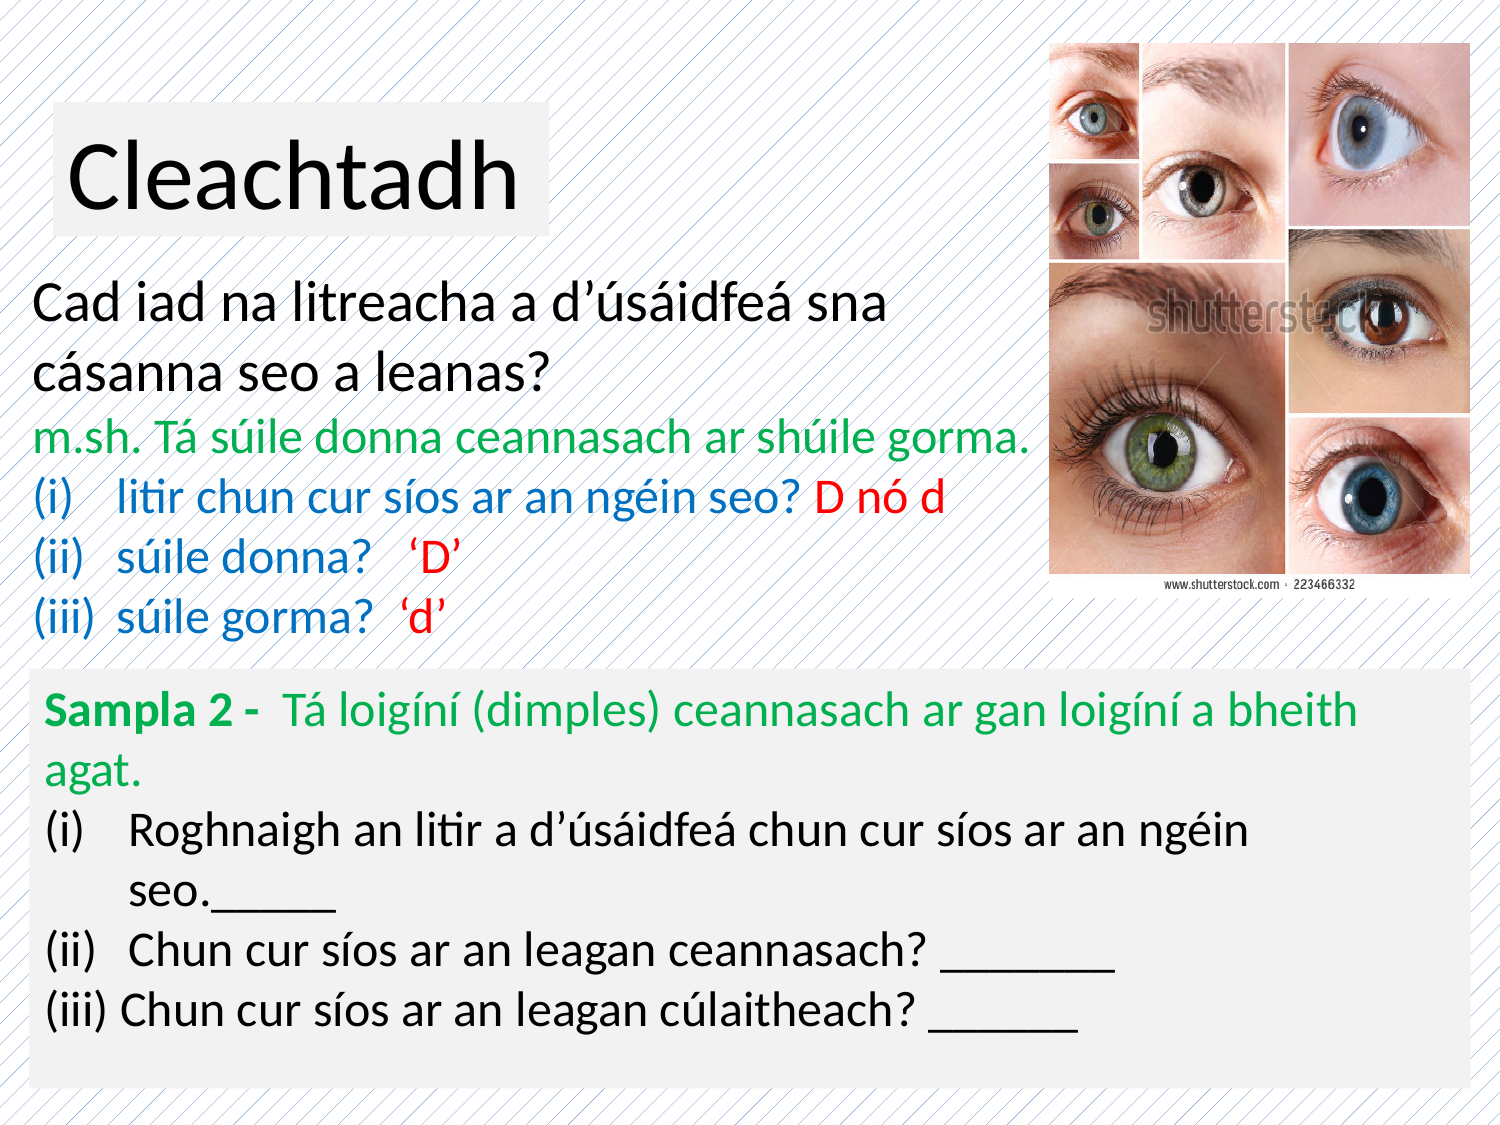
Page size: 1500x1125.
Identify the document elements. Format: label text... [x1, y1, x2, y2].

text_box Sampla 2 - Tá loigíní (dimples) ceannasach ar gan loigíní a bheith agat. Roghnaigh an litir a d’úsáidfeá chun cur síos ar an ngéin seo._____ Chun cur síos ar an leagan ceannasach? _______ (iii) Chun cur síos ar an leagan cúlaitheach? ______ [29, 668, 1471, 1089]
text_box Cad iad na litreacha a d’úsáidfeá sna cásanna seo a leanas? m.sh. Tá súile donna ceannasach ar shúile gorma. litir chun cur síos ar an ngéin seo? D nó d súile donna? ‘D’ súile gorma? ‘d’ ; [17, 255, 1471, 756]
slide_number 7 [1074, 1042, 1425, 1103]
text_box Cleachtadh [53, 101, 550, 237]
picture [1049, 42, 1470, 599]
